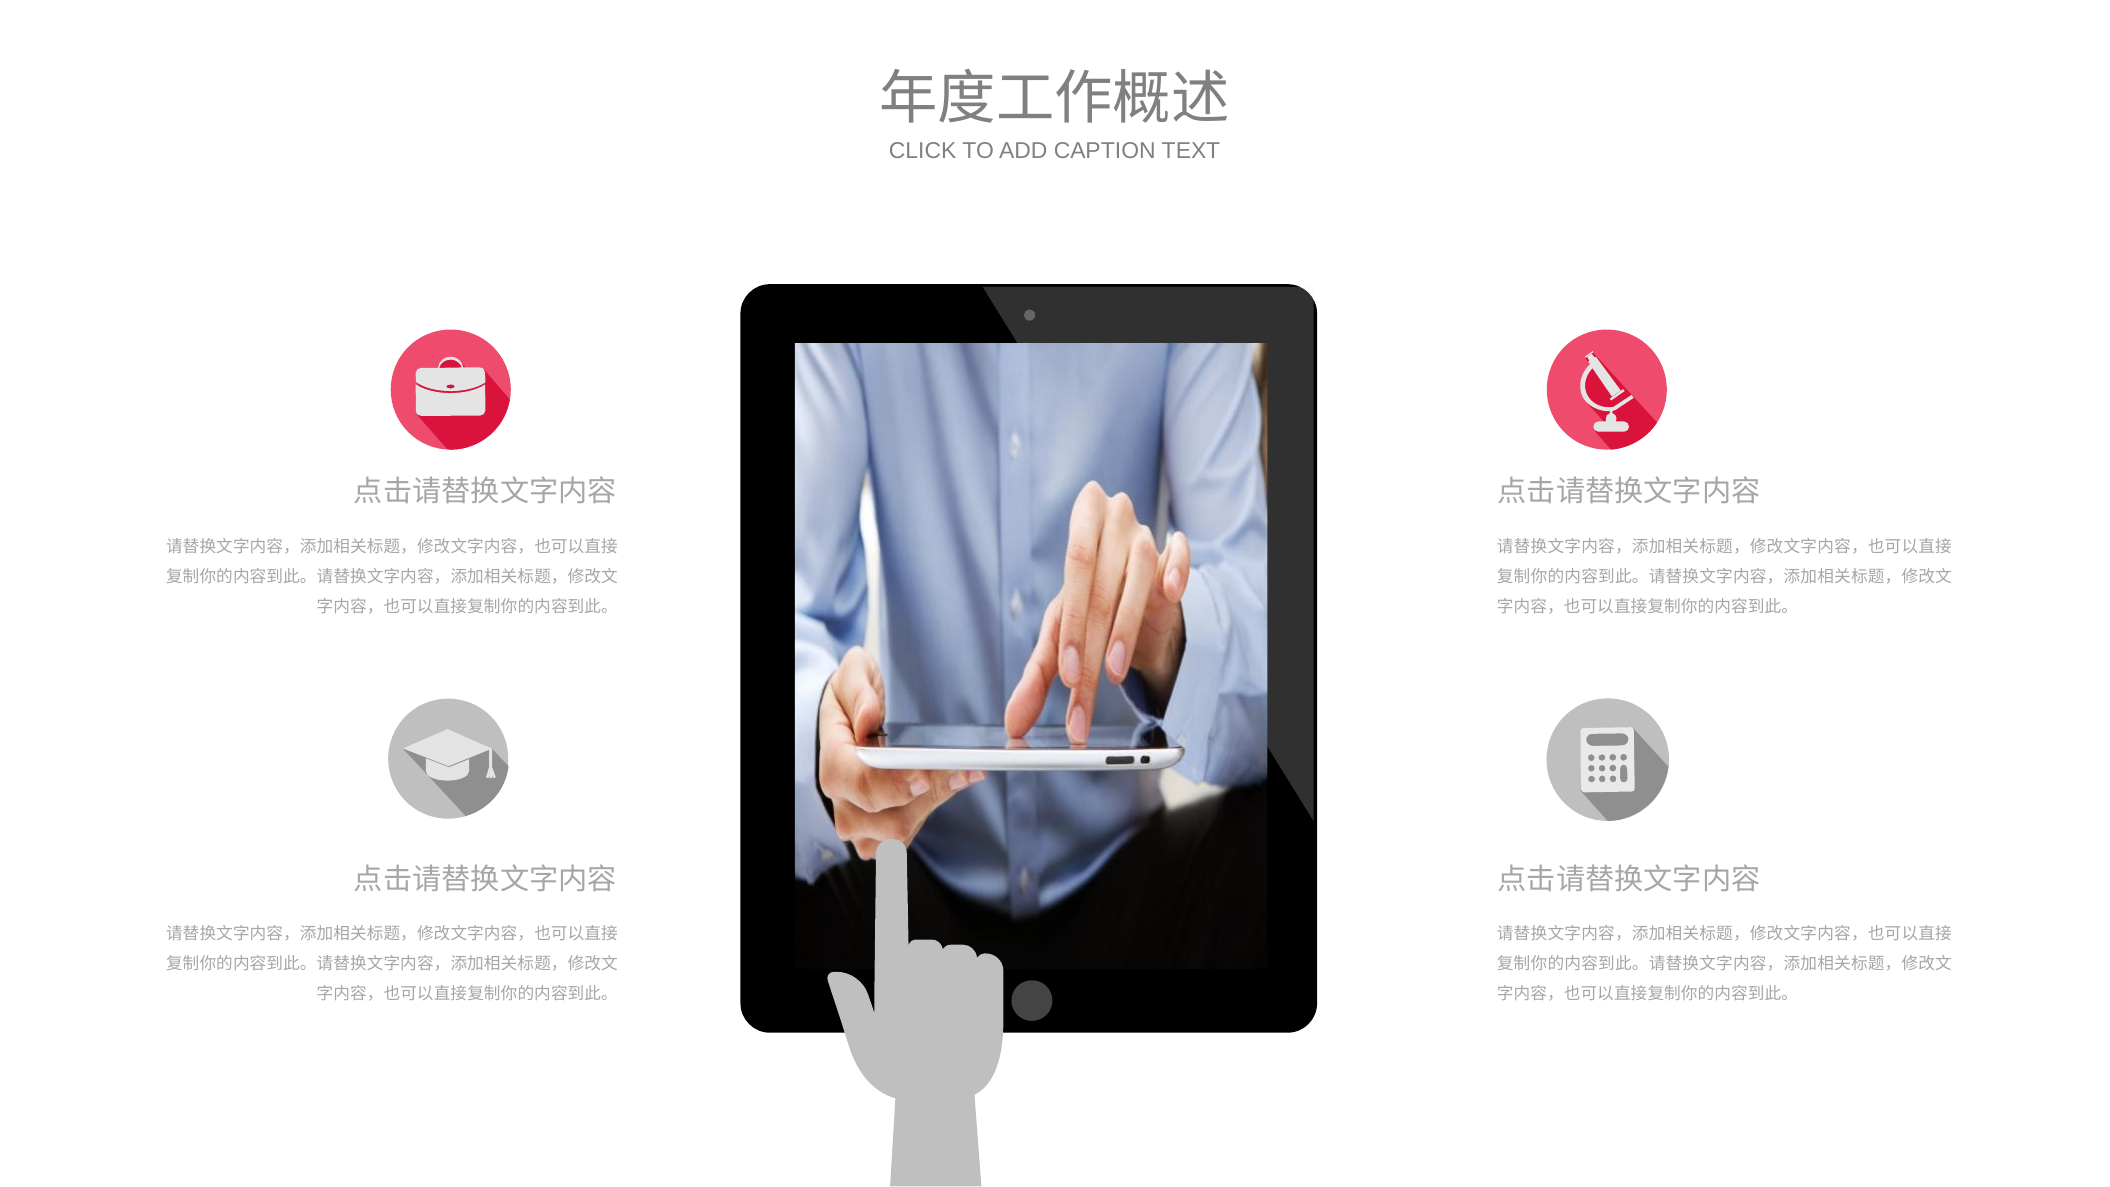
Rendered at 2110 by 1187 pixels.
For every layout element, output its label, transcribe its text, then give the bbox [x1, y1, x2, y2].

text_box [390, 329, 511, 450]
text_box 点击请替换文字内容 [353, 860, 618, 896]
text_box 点击请替换文字内容 [1497, 860, 1762, 896]
text_box CLICK TO ADD CAPTION TEXT [865, 135, 1245, 163]
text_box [827, 839, 1004, 1187]
text_box 请替换文字内容，添加相关标题，修改文字内容，也可以直接复制你的内容到此。请替换文字内容，添加相关标题，修改文字内容，也可以直接复制你的内容到此。 [1496, 525, 1953, 616]
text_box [1546, 329, 1667, 450]
text_box 请替换文字内容，添加相关标题，修改文字内容，也可以直接复制你的内容到此。请替换文字内容，添加相关标题，修改文字内容，也可以直接复制你的内容到此。 [156, 912, 619, 1003]
text_box 请替换文字内容，添加相关标题，修改文字内容，也可以直接复制你的内容到此。请替换文字内容，添加相关标题，修改文字内容，也可以直接复制你的内容到此。 [1496, 912, 1953, 1003]
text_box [740, 284, 1318, 1033]
text_box 年度工作概述 [865, 60, 1245, 131]
text_box 点击请替换文字内容 [1497, 472, 1762, 508]
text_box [1546, 698, 1670, 821]
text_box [388, 698, 509, 819]
text_box 点击请替换文字内容 [353, 472, 618, 508]
text_box 请替换文字内容，添加相关标题，修改文字内容，也可以直接复制你的内容到此。请替换文字内容，添加相关标题，修改文字内容，也可以直接复制你的内容到此。 [156, 525, 619, 616]
